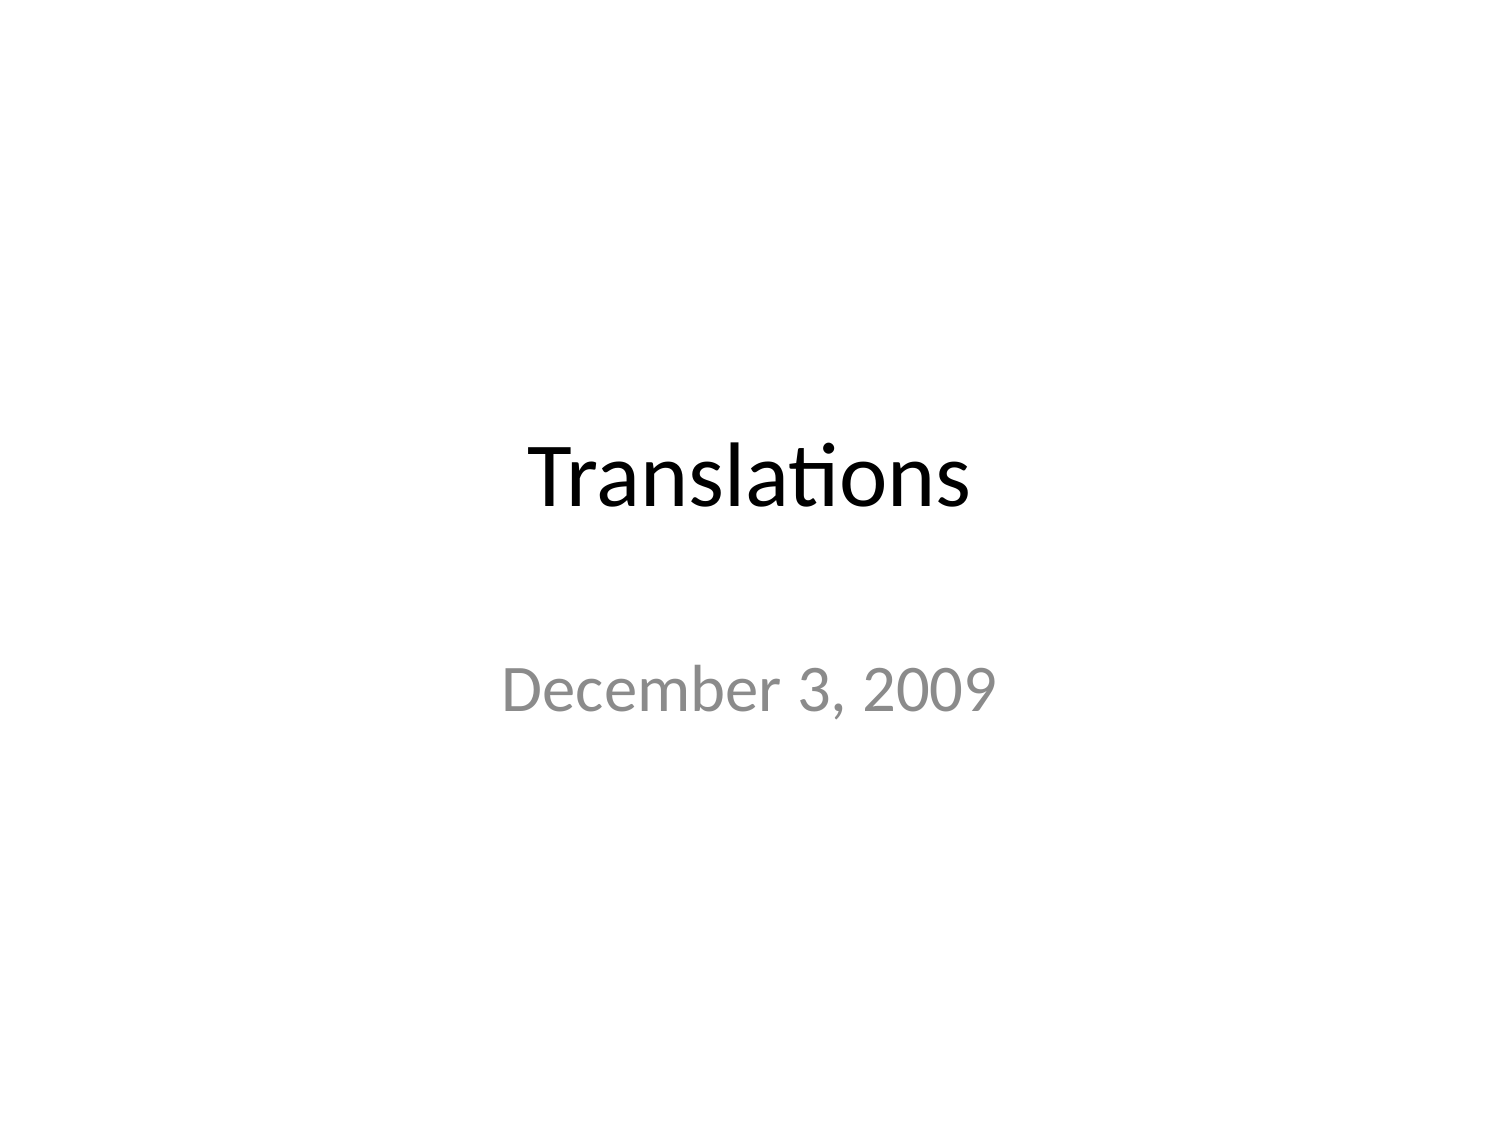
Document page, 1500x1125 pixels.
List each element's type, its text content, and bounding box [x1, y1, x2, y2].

subtitle December 3, 2009 [225, 637, 1275, 925]
title Translations [112, 349, 1388, 591]
